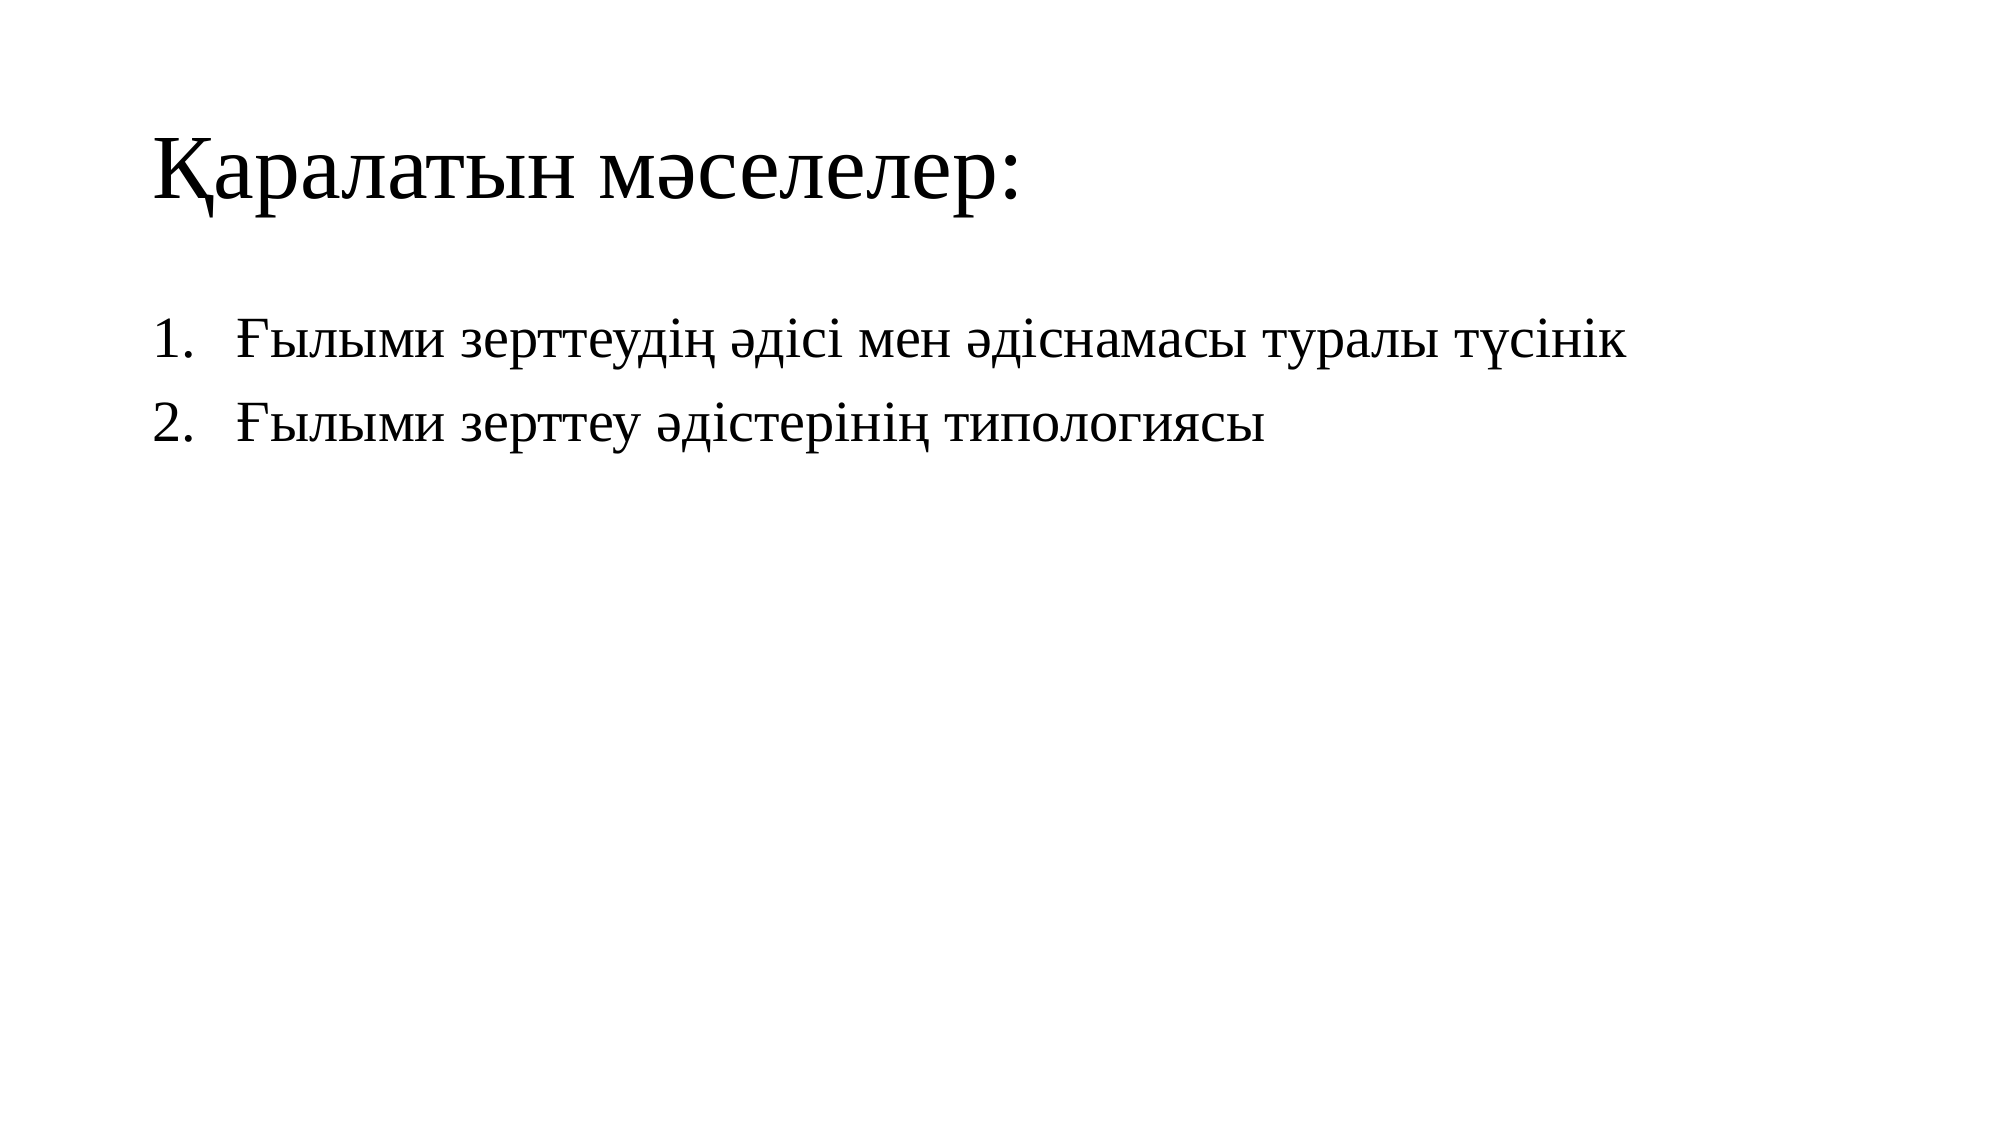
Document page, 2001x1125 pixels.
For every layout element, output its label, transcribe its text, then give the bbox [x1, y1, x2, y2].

list Ғылыми зерттеудің әдісі мен әдіснамасы туралы түсінік Ғылыми зерттеу әдістерінің типологиясы [137, 299, 1863, 1014]
title Қаралатын мәселелер: [137, 59, 1863, 278]
